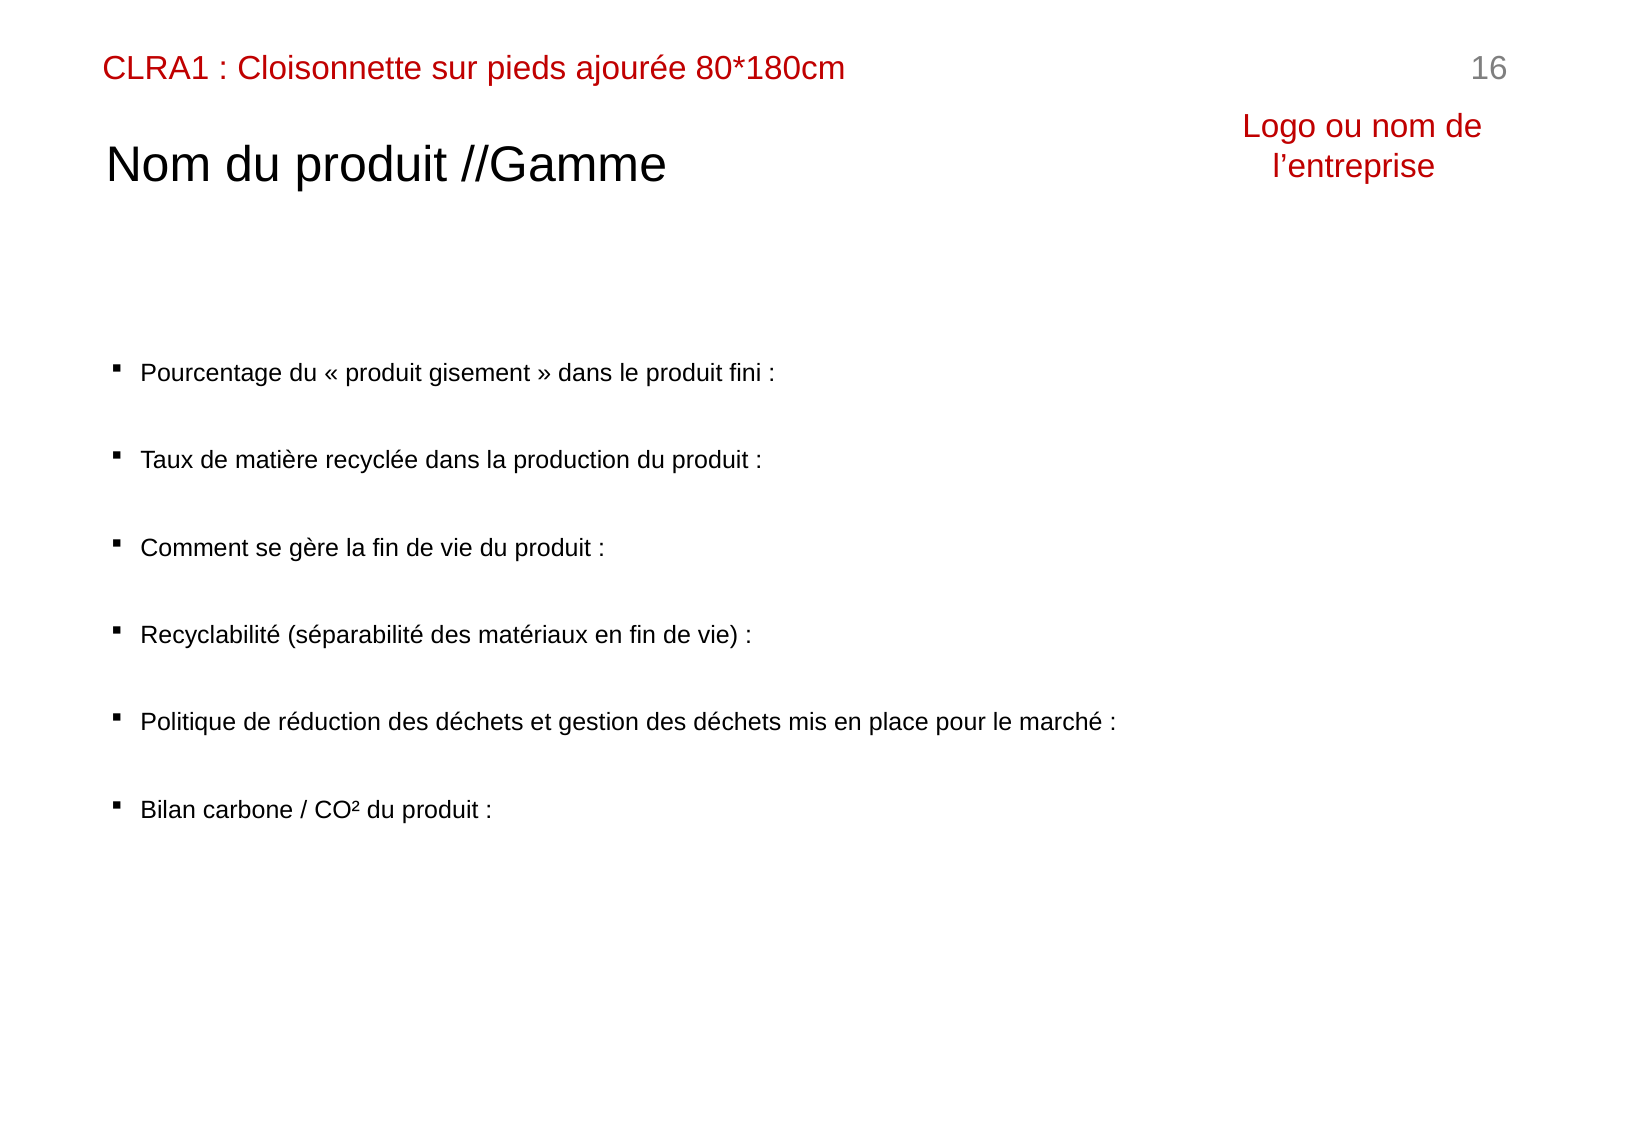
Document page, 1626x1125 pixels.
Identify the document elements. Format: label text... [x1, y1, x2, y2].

title CLRA1 : Cloisonnette sur pieds ajourée 80*180cm [102, 19, 1426, 109]
slide_number 16 [1426, 19, 1523, 91]
list Nom du produit //Gamme [91, 109, 1523, 215]
text_box Logo ou nom de l’entreprise [1141, 91, 1567, 197]
text_box Pourcentage du « produit gisement » dans le produit fini : Taux de matière recyclée dans la production du produit : Comment se gère la fin de vie du produit : Recyclabilité (séparabilité des matériaux en fin de vie) : Politique de réduction des déchets et gestion des déchets mis en place pour le marché : Bilan carbone / CO² du produit : [81, 304, 1333, 1067]
